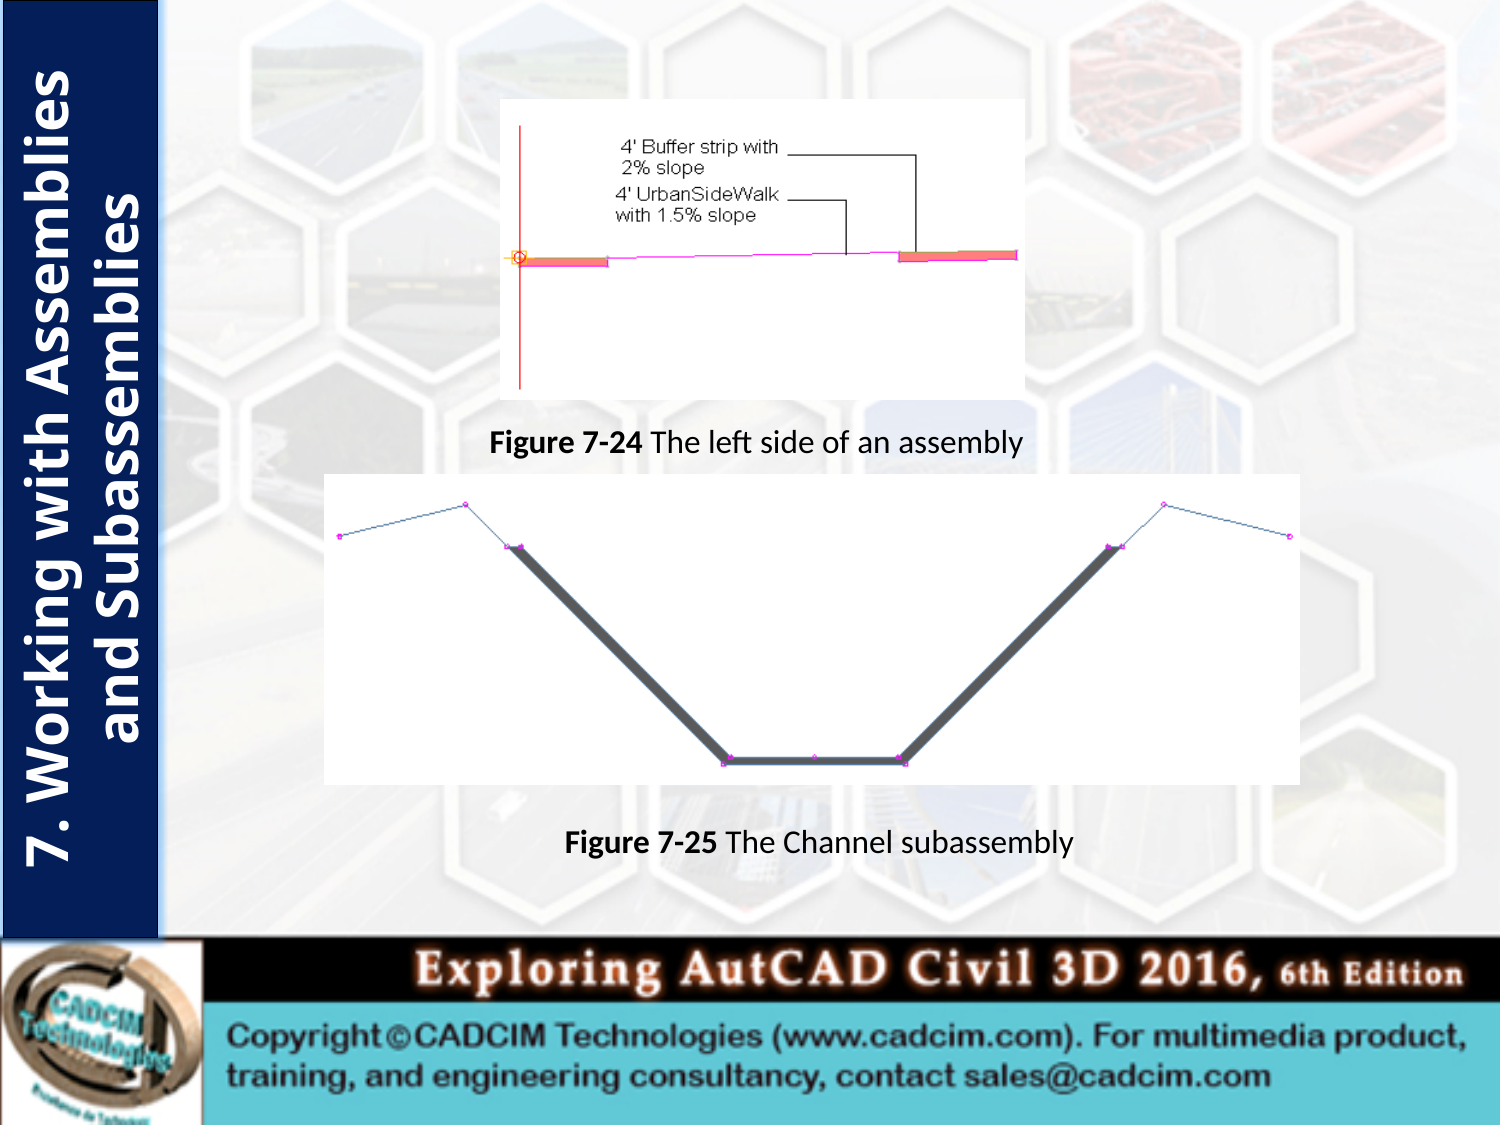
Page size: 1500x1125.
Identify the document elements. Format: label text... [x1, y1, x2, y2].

text_box Figure 7-24 The left side of an assembly [474, 412, 1138, 468]
picture [0, 0, 1500, 1125]
text_box Figure 7-25 The Channel subassembly [549, 812, 1100, 868]
